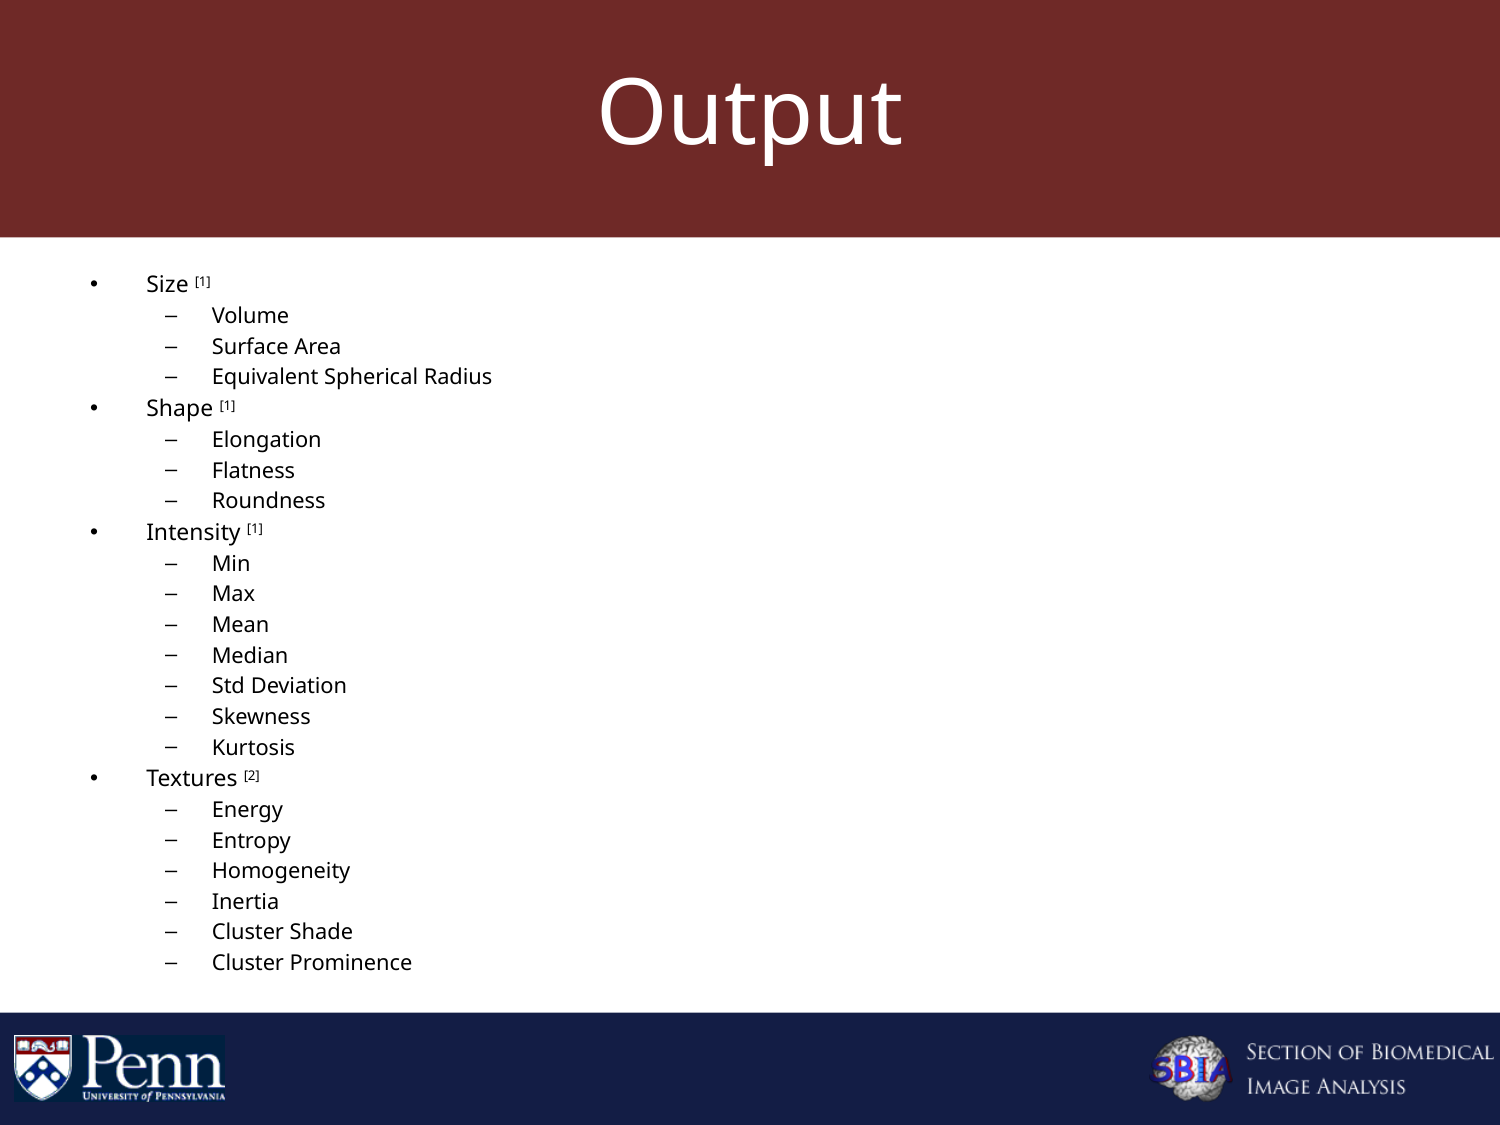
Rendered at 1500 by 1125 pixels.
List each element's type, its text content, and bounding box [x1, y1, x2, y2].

list Size [1] Volume Surface Area Equivalent Spherical Radius Shape [1] Elongation Flatness Roundness Intensity [1] Min Max Mean Median Std Deviation Skewness Kurtosis Textures [2] Energy Entropy Homogeneity Inertia Cluster Shade Cluster Prominence [75, 262, 1425, 1013]
picture [14, 1035, 225, 1102]
title Output [75, 45, 1425, 238]
picture [1149, 1034, 1494, 1103]
